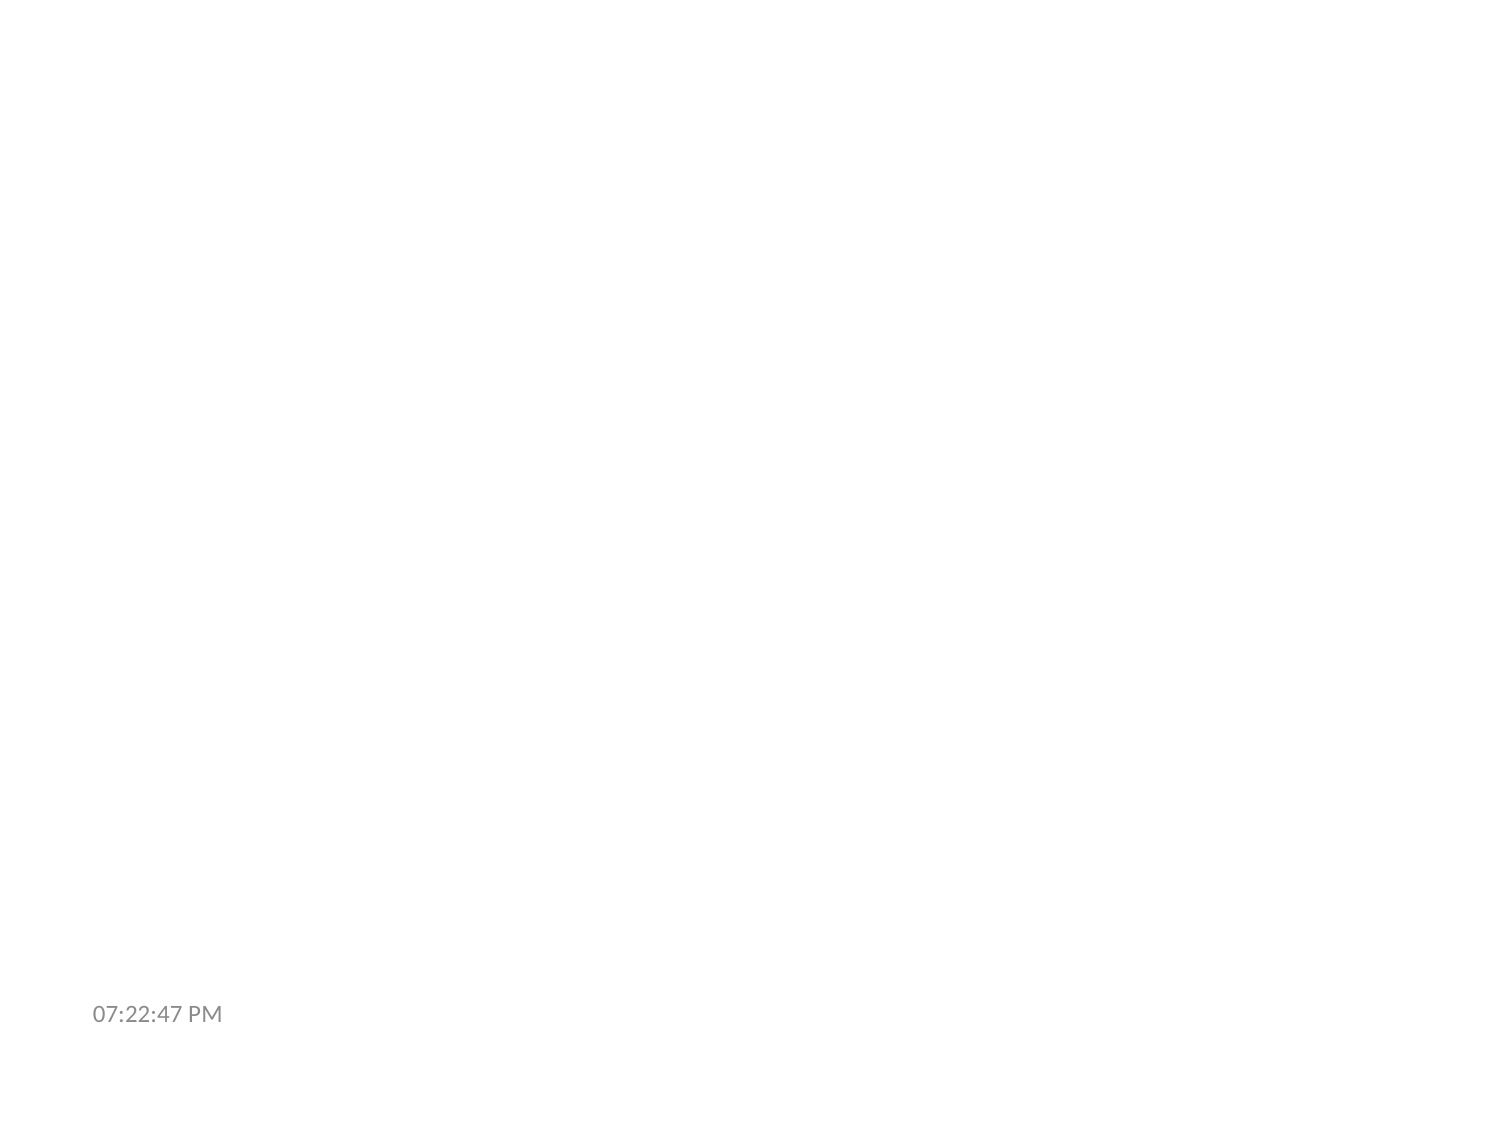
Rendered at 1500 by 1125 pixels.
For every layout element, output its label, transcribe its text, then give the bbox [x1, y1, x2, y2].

text_box 3:35:09 PM [77, 982, 428, 1043]
